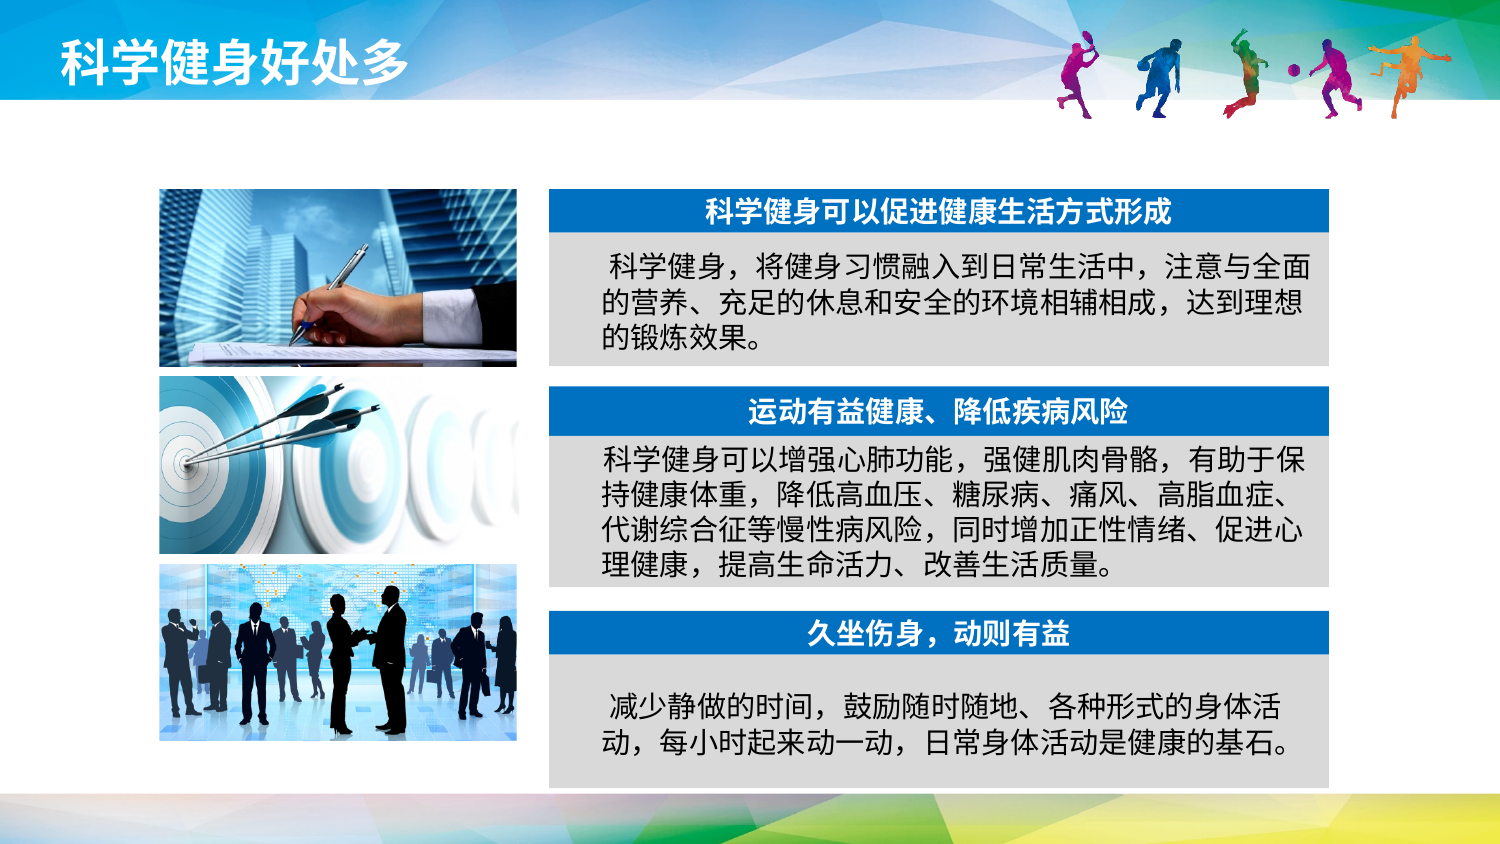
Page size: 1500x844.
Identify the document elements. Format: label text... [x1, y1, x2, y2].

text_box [548, 610, 1330, 789]
picture [159, 563, 517, 741]
picture [317, 0, 1500, 119]
picture [159, 376, 520, 554]
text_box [548, 188, 1330, 367]
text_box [548, 386, 1330, 588]
picture [0, 794, 1500, 844]
picture [159, 188, 517, 367]
text_box 科学健身好处多 [45, 24, 426, 99]
